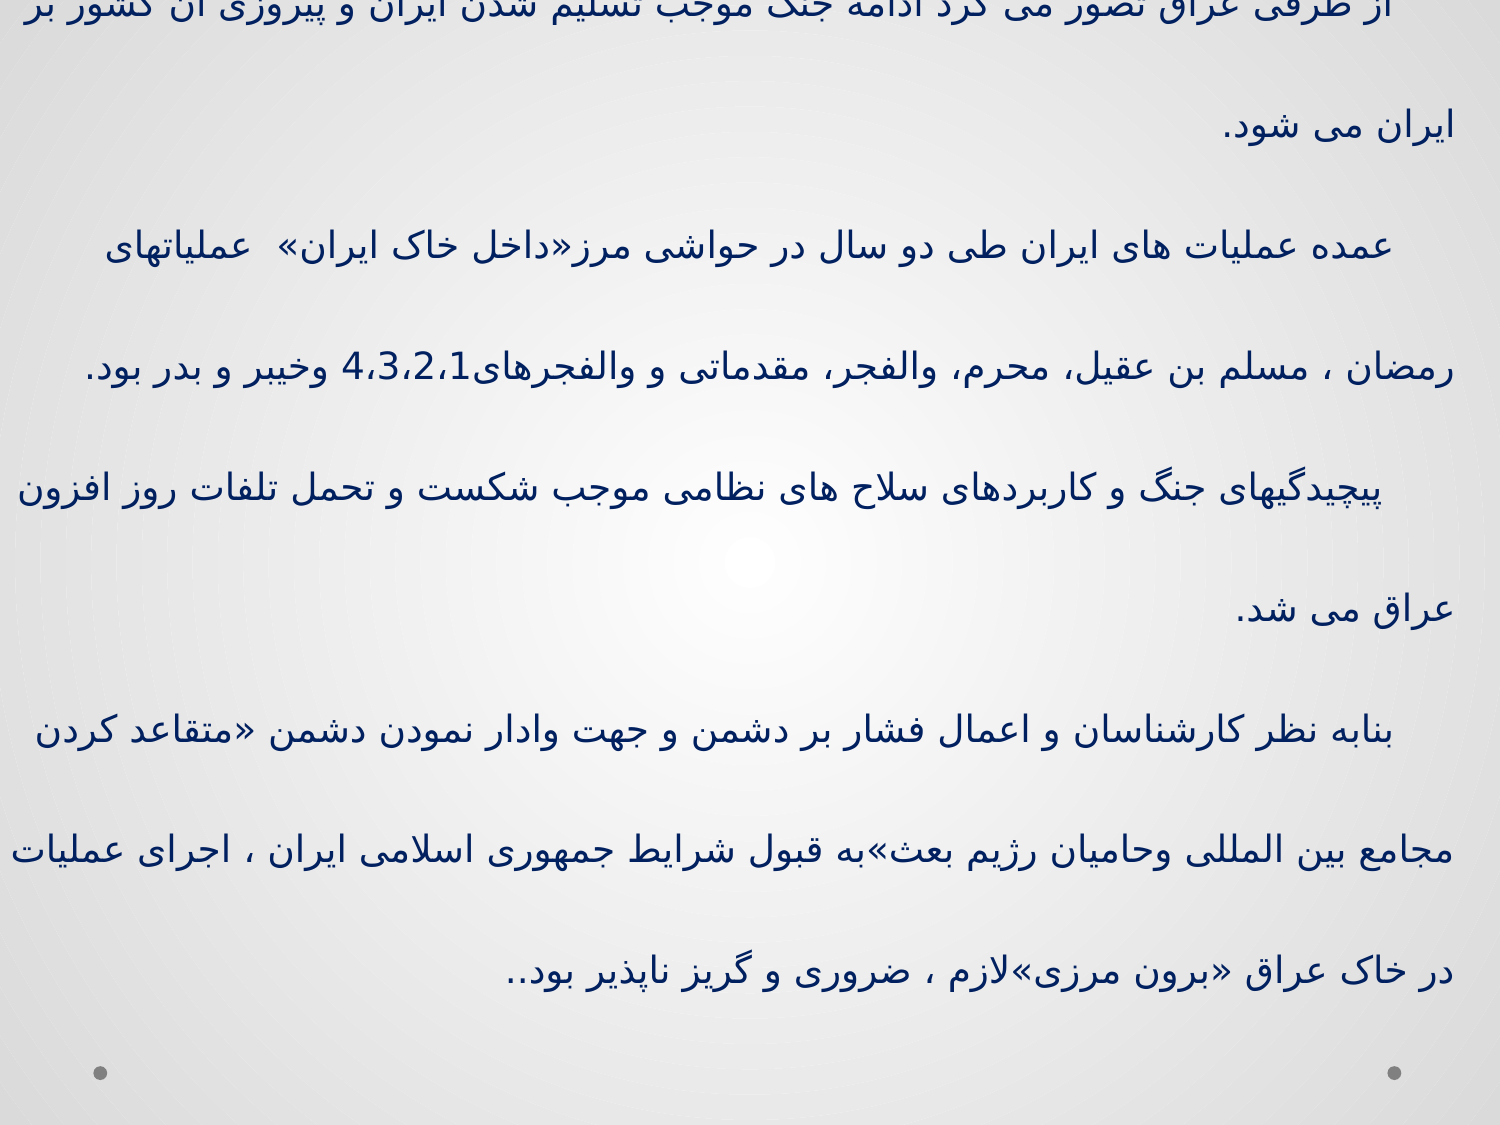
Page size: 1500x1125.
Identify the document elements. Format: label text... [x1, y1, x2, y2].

title اجرای عملیات برون مرزی از طرفی عراق تصور می کرد ادامه جنگ موجب تسلیم شدن ایران و پیروزی آن کشور بر ایران می شود. عمده عملیات های ایران طی دو سال در حواشی مرز«داخل خاک ایران» عملیاتهای رمضان ، مسلم بن عقیل، محرم، والفجر، مقدماتی و والفجرهای4،3،2،1 وخیبر و بدر بود. پیچیدگیهای جنگ و کاربردهای سلاح های نظامی موجب شکست و تحمل تلفات روز افزون عراق می شد. بنابه نظر کارشناسان و اعمال فشار بر دشمن و جهت وادار نمودن دشمن «متقاعد کردن مجامع بین المللی وحامیان رژیم بعث»به قبول شرایط جمهوری اسلامی ایران ، اجرای عملیات در خاک عراق «برون مرزی»لازم ، ضروری و گریز ناپذیر بود.. [0, 141, 1471, 1120]
